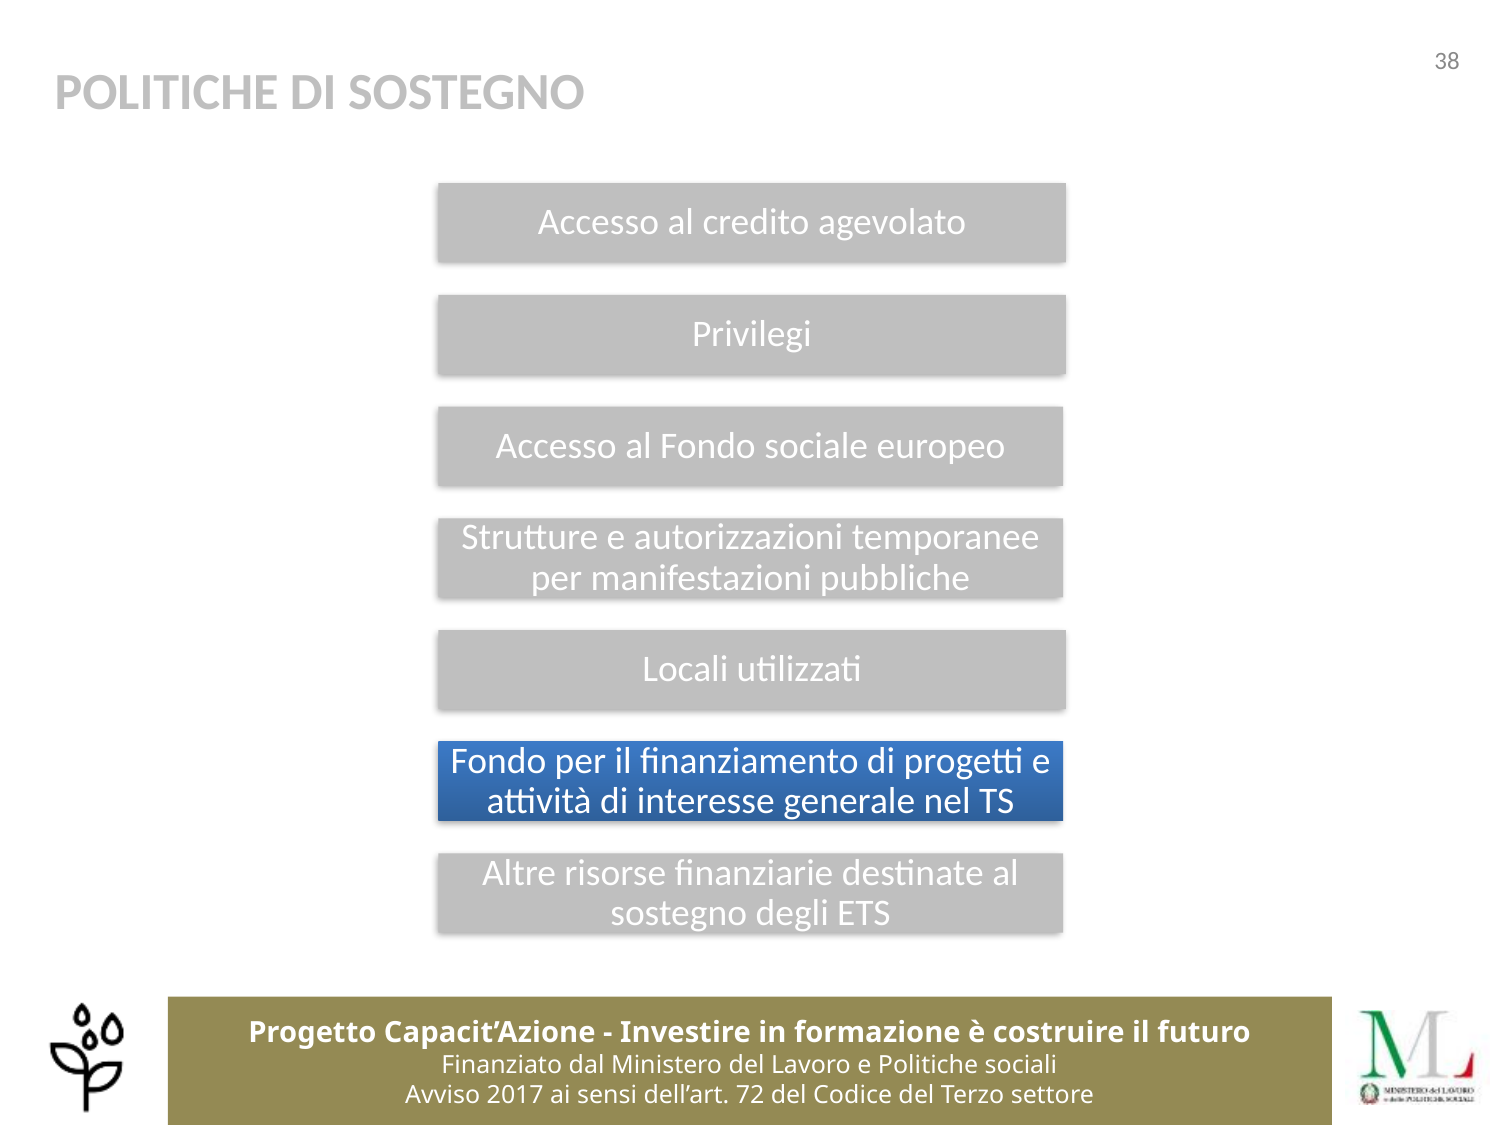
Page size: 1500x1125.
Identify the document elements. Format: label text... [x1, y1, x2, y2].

picture [1345, 1009, 1491, 1106]
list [115, 182, 1389, 933]
slide_number 38 [1124, 29, 1475, 90]
picture [47, 1002, 129, 1113]
text_box POLITICHE DI SOSTEGNO [39, 49, 602, 139]
text_box Progetto Capacit’Azione - Investire in formazione è costruire il futuro Finanziato dal Ministero del Lavoro e Politiche sociali Avviso 2017 ai sensi dell’art. 72 del Codice del Terzo settore [166, 994, 1334, 1125]
